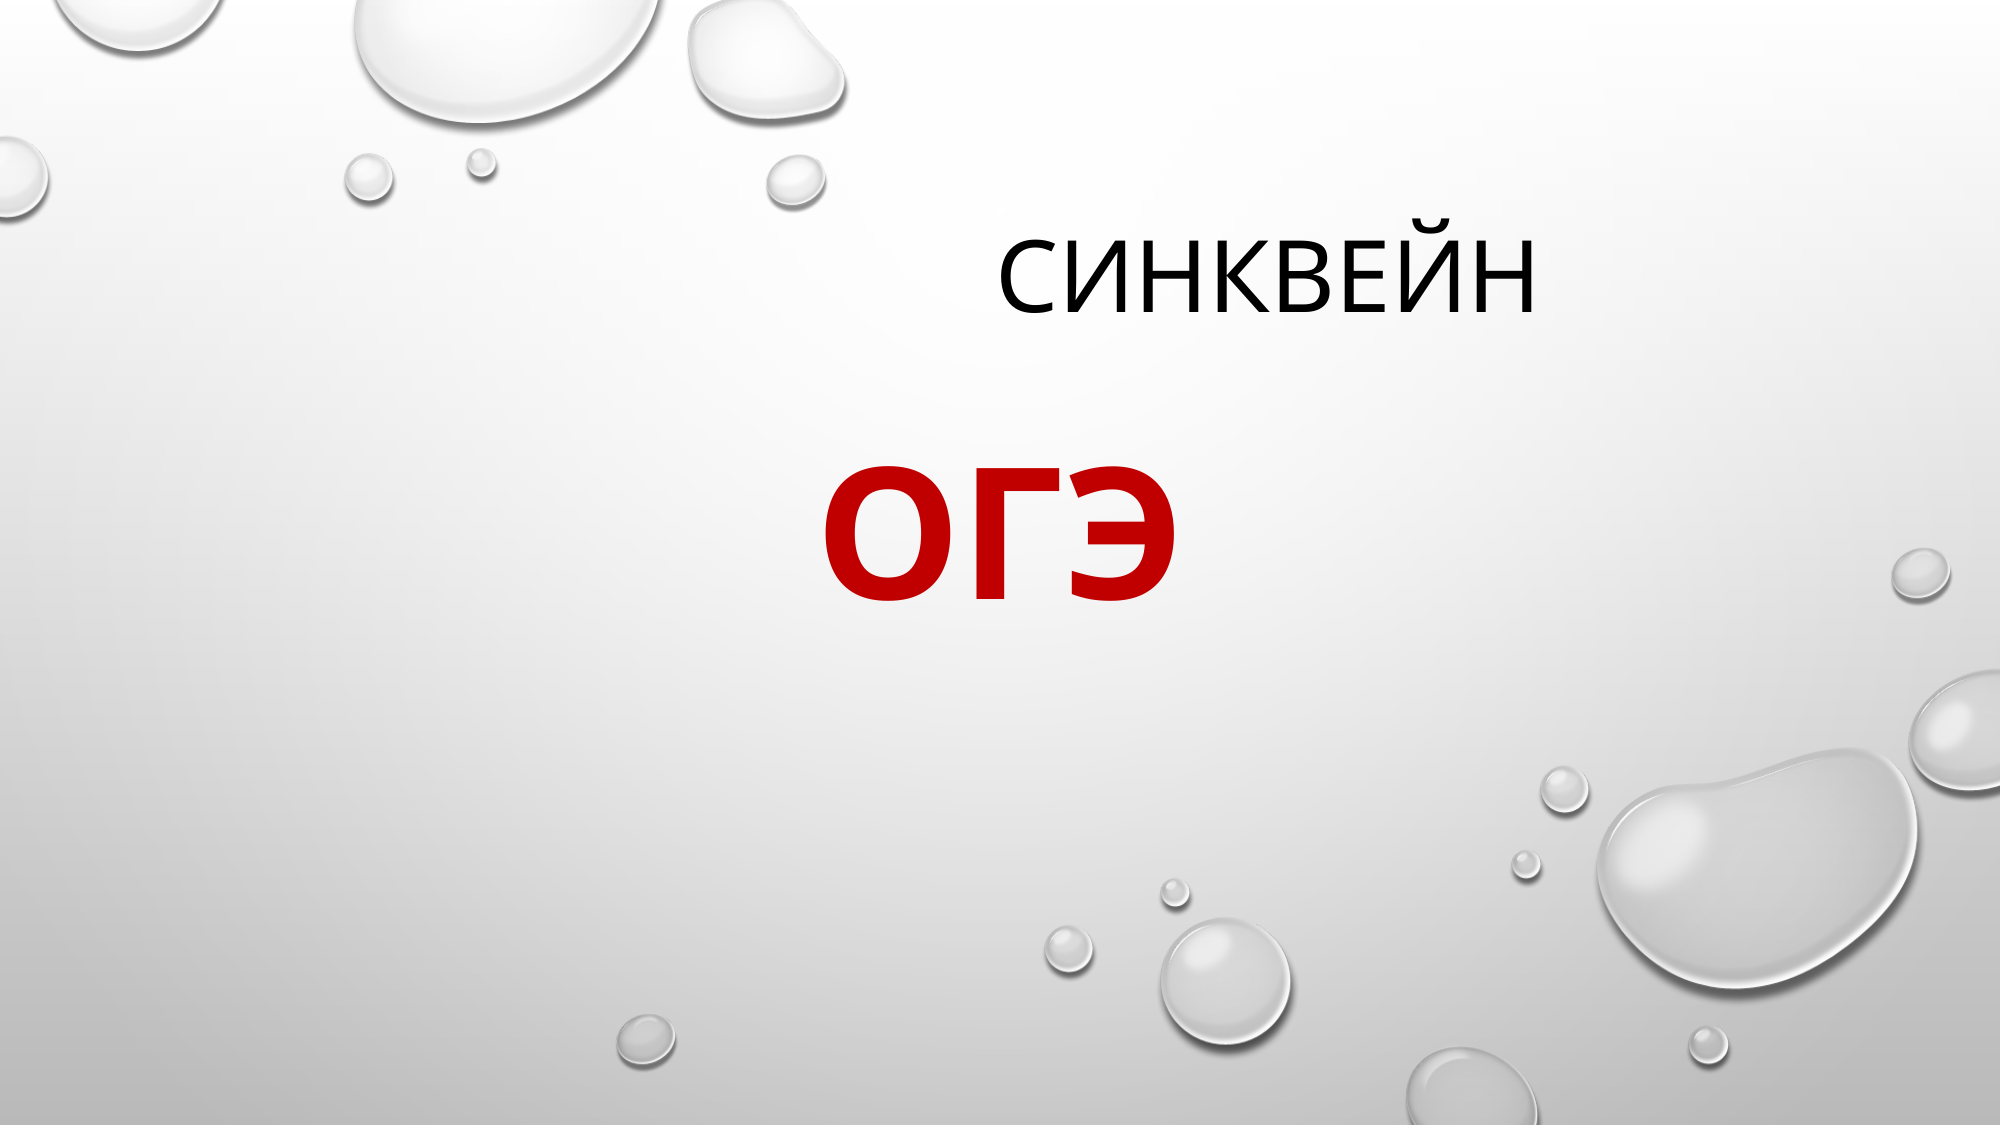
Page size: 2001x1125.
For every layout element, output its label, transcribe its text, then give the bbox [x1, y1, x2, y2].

subtitle ОГЭ [287, 364, 1713, 863]
title Синквейн [824, 31, 1713, 342]
picture [0, 0, 2000, 1125]
